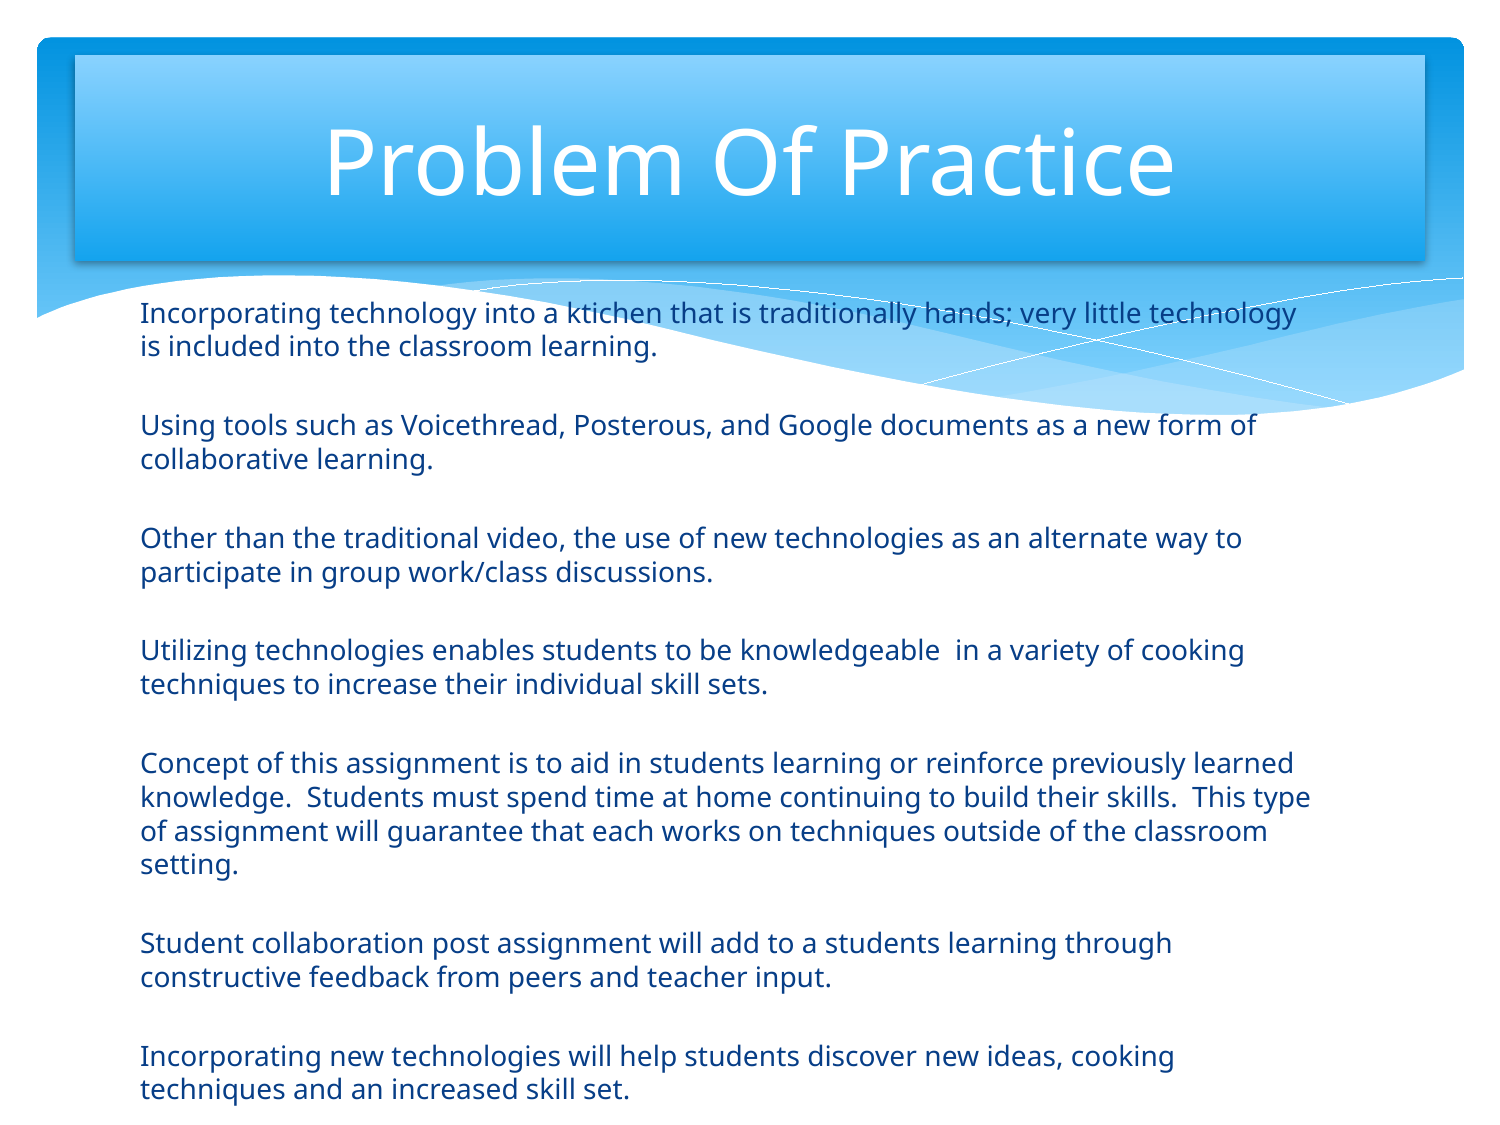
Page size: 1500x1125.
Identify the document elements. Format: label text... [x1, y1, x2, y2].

list Incorporating technology into a ktichen that is traditionally hands; very little technology is included into the classroom learning. Using tools such as Voicethread, Posterous, and Google documents as a new form of collaborative learning. Other than the traditional video, the use of new technologies as an alternate way to participate in group work/class discussions. Utilizing technologies enables students to be knowledgeable in a variety of cooking techniques to increase their individual skill sets. Concept of this assignment is to aid in students learning or reinforce previously learned knowledge. Students must spend time at home continuing to build their skills. This type of assignment will guarantee that each works on techniques outside of the classroom setting. Student collaboration post assignment will add to a students learning through constructive feedback from peers and teacher input. Incorporating new technologies will help students discover new ideas, cooking techniques and an increased skill set. [125, 287, 1341, 1125]
title Problem Of Practice [75, 55, 1425, 261]
